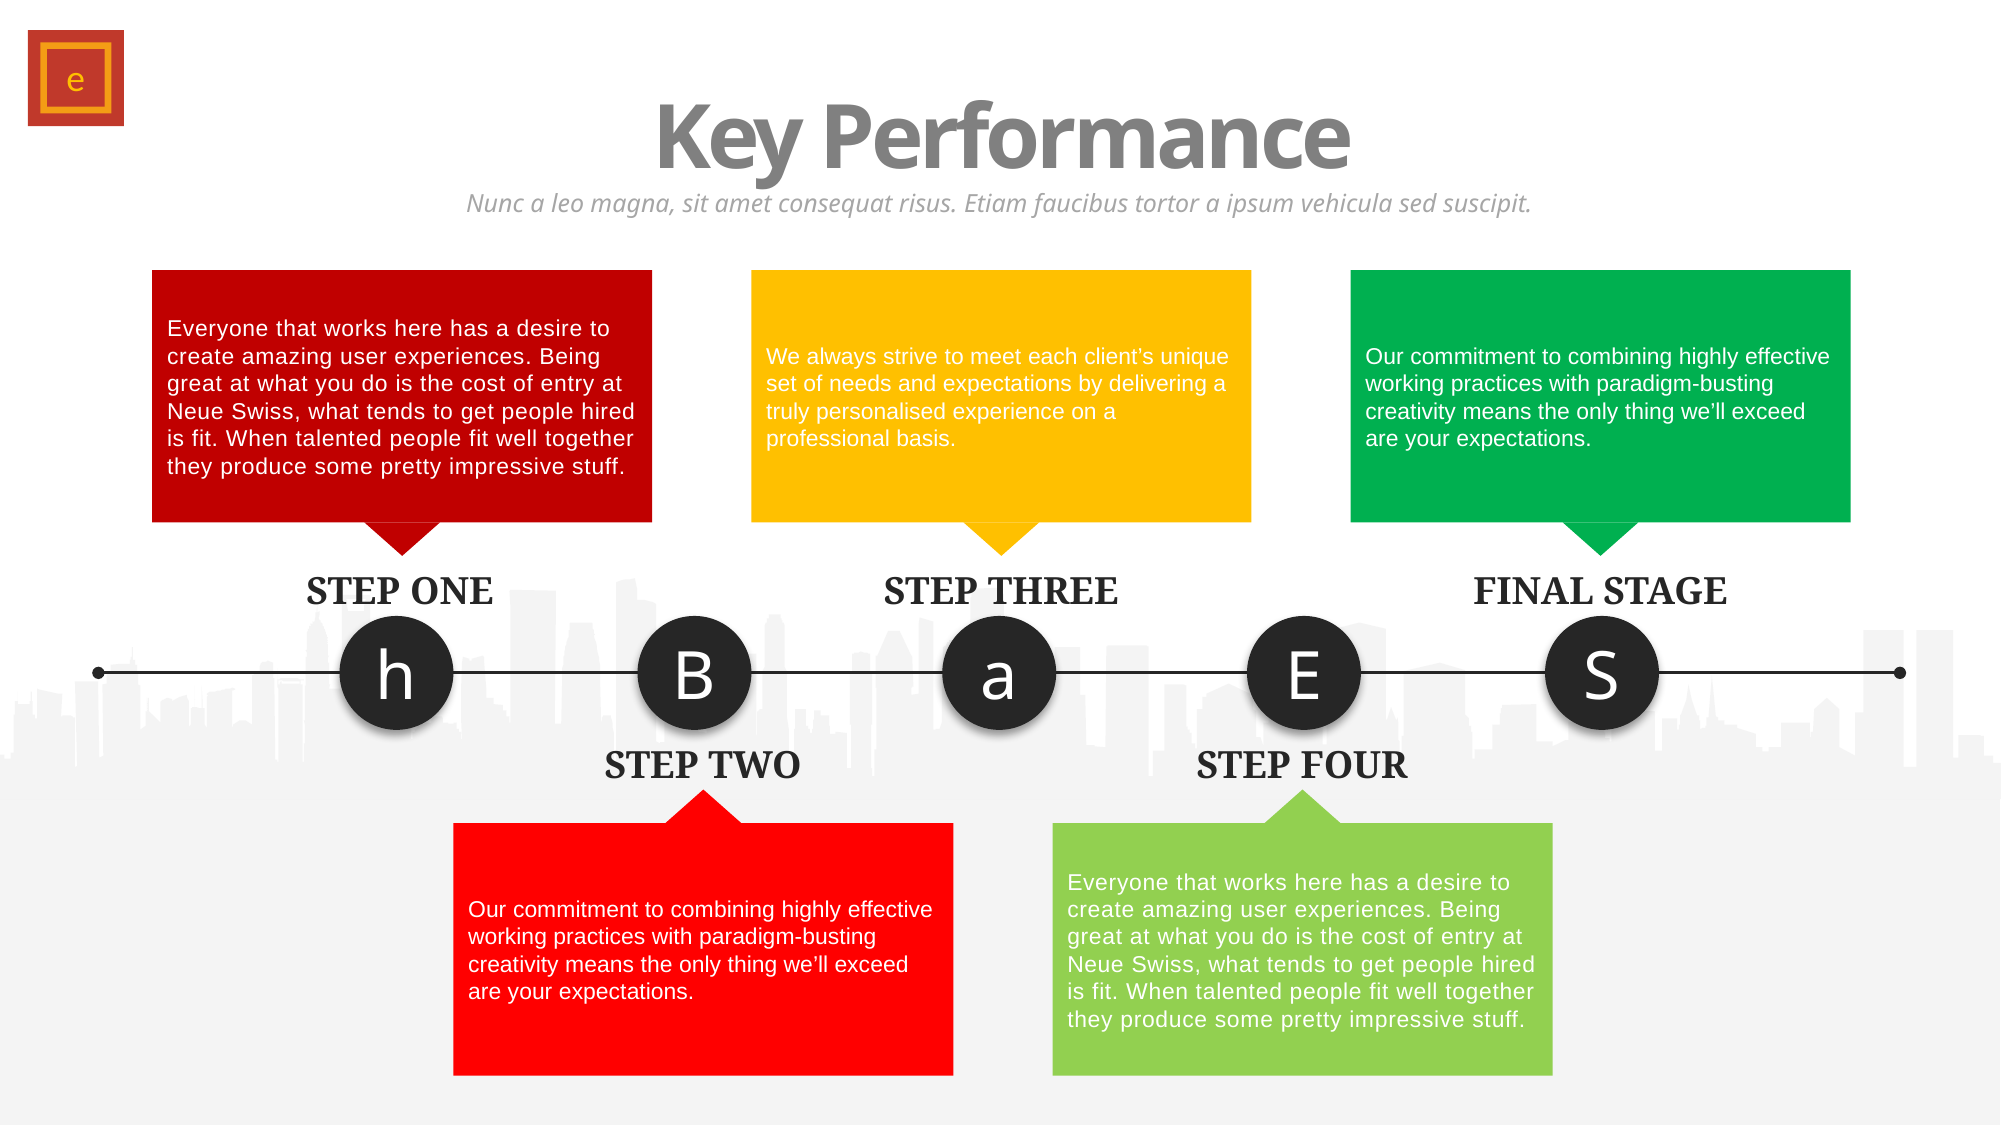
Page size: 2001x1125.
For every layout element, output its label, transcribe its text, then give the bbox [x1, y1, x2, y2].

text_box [751, 269, 1252, 556]
text_box a [941, 673, 1058, 731]
text_box STEP ONE [291, 559, 509, 620]
text_box a [941, 620, 1058, 672]
text_box FINAL STAGE [1458, 559, 1743, 620]
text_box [1350, 269, 1851, 556]
text_box B [636, 673, 753, 731]
text_box STEP TWO [589, 733, 817, 789]
text_box Key Performance [642, 74, 1365, 182]
text_box STEP FOUR [1181, 733, 1423, 789]
text_box h [338, 673, 455, 731]
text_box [1052, 789, 1553, 1076]
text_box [453, 789, 954, 1076]
text_box S [1544, 620, 1660, 672]
text_box Nunc a leo magna, sit amet consequat risus. Etiam faucibus tortor a ipsum vehicula sed suscipit. [123, 182, 1884, 223]
text_box S [1544, 673, 1661, 731]
text_box STEP THREE [869, 559, 1134, 620]
text_box h [338, 620, 455, 672]
text_box B [636, 614, 753, 672]
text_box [152, 269, 653, 556]
text_box E [1246, 614, 1362, 672]
text_box E [1245, 673, 1362, 731]
